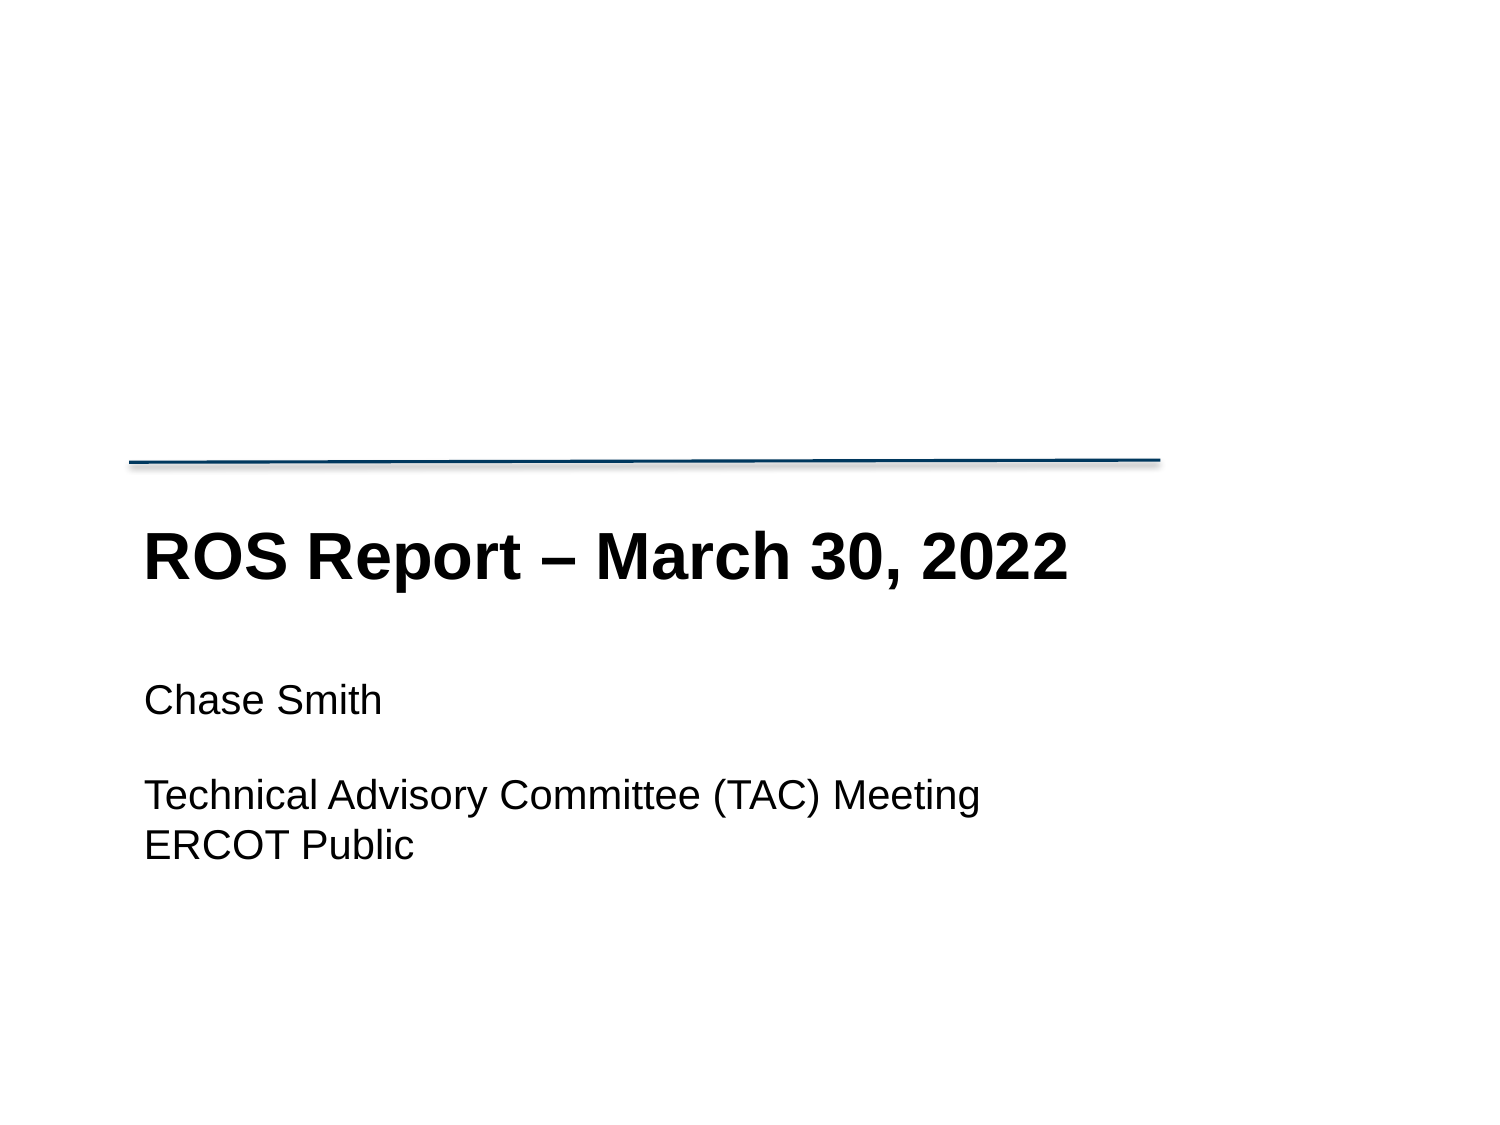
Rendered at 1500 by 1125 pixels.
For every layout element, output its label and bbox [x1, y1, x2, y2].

text_box [128, 459, 1367, 890]
